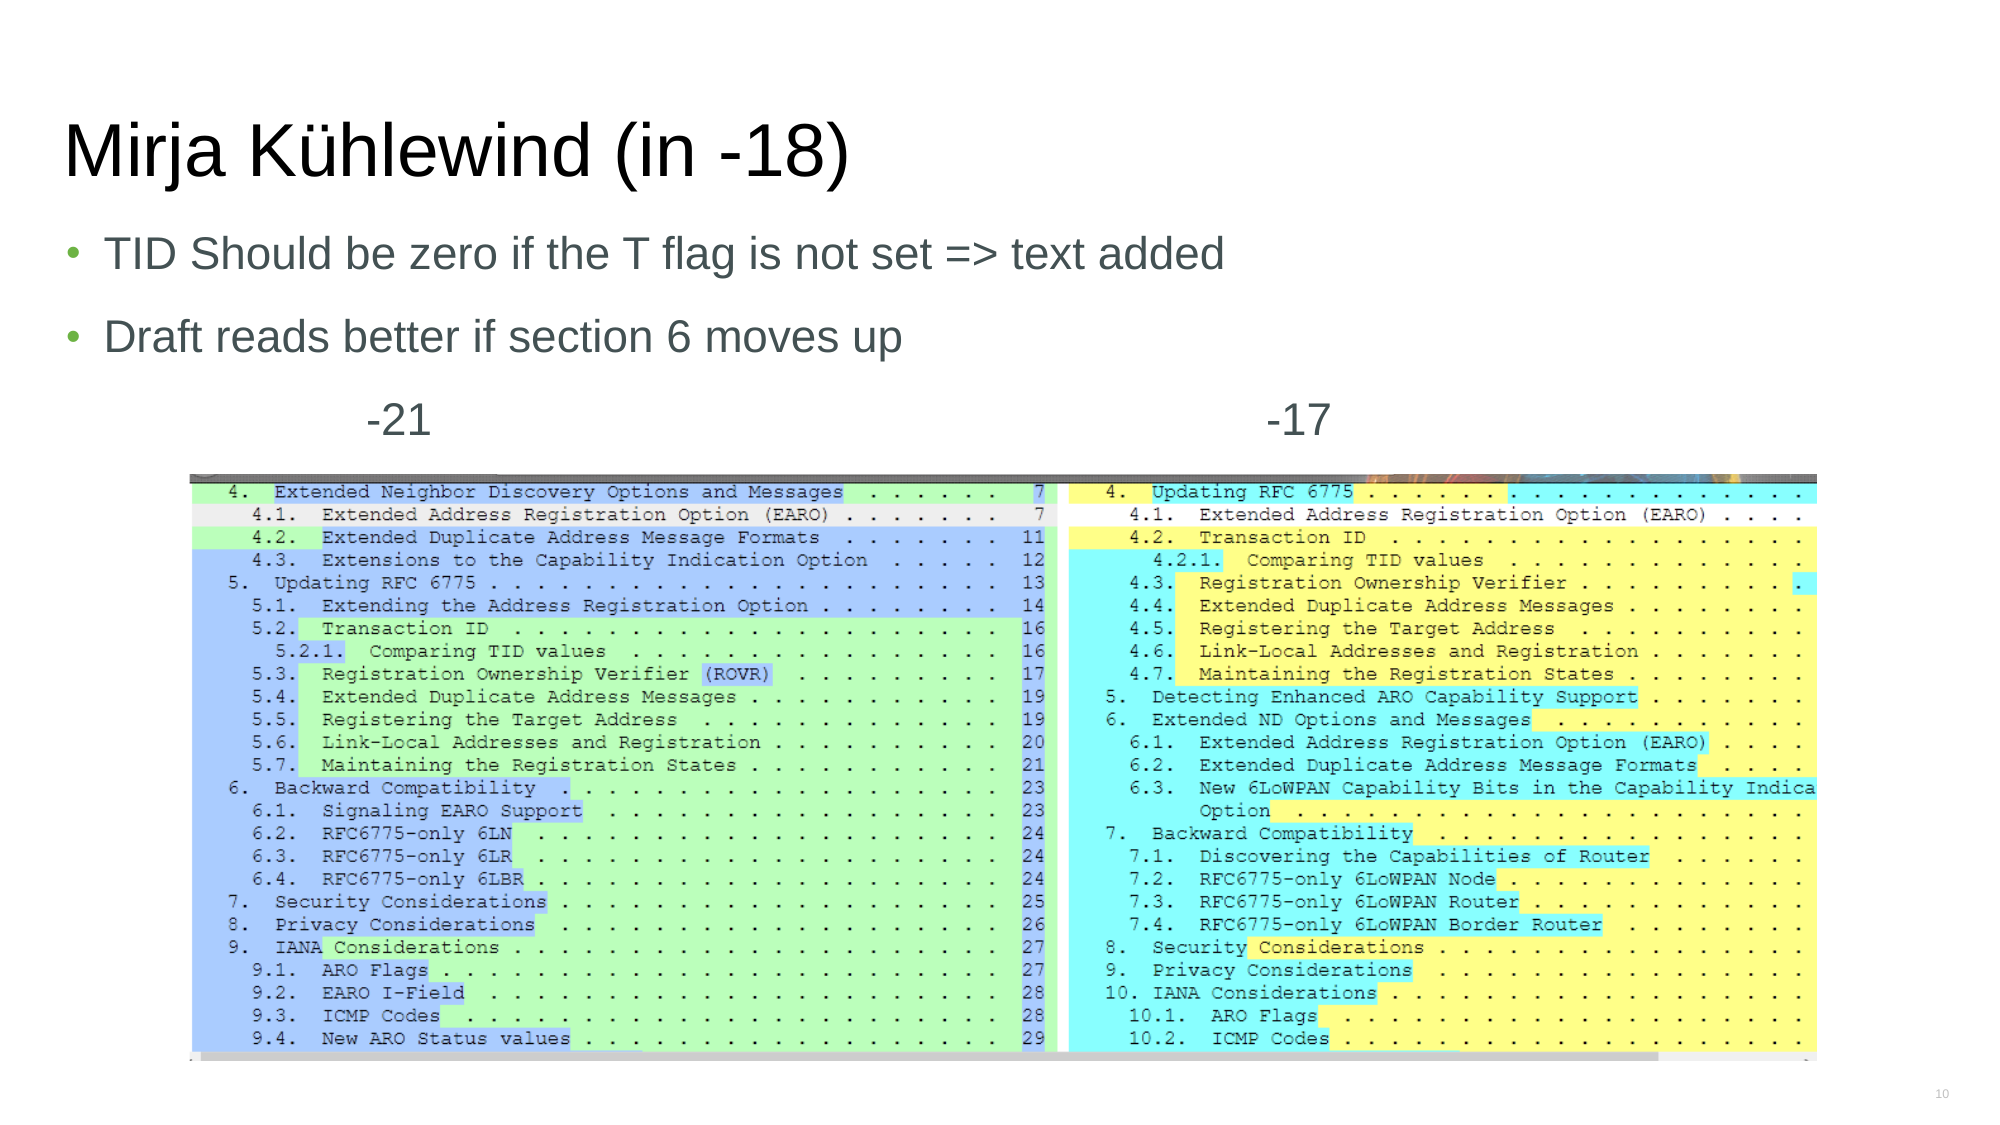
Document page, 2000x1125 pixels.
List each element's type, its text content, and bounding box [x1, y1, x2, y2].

list TID Should be zero if the T flag is not set => text added Draft reads better if section 6 moves up -21 -17 [51, 220, 1926, 467]
picture [189, 474, 1818, 1062]
title Mirja Kühlewind (in -18) [50, 70, 1927, 209]
